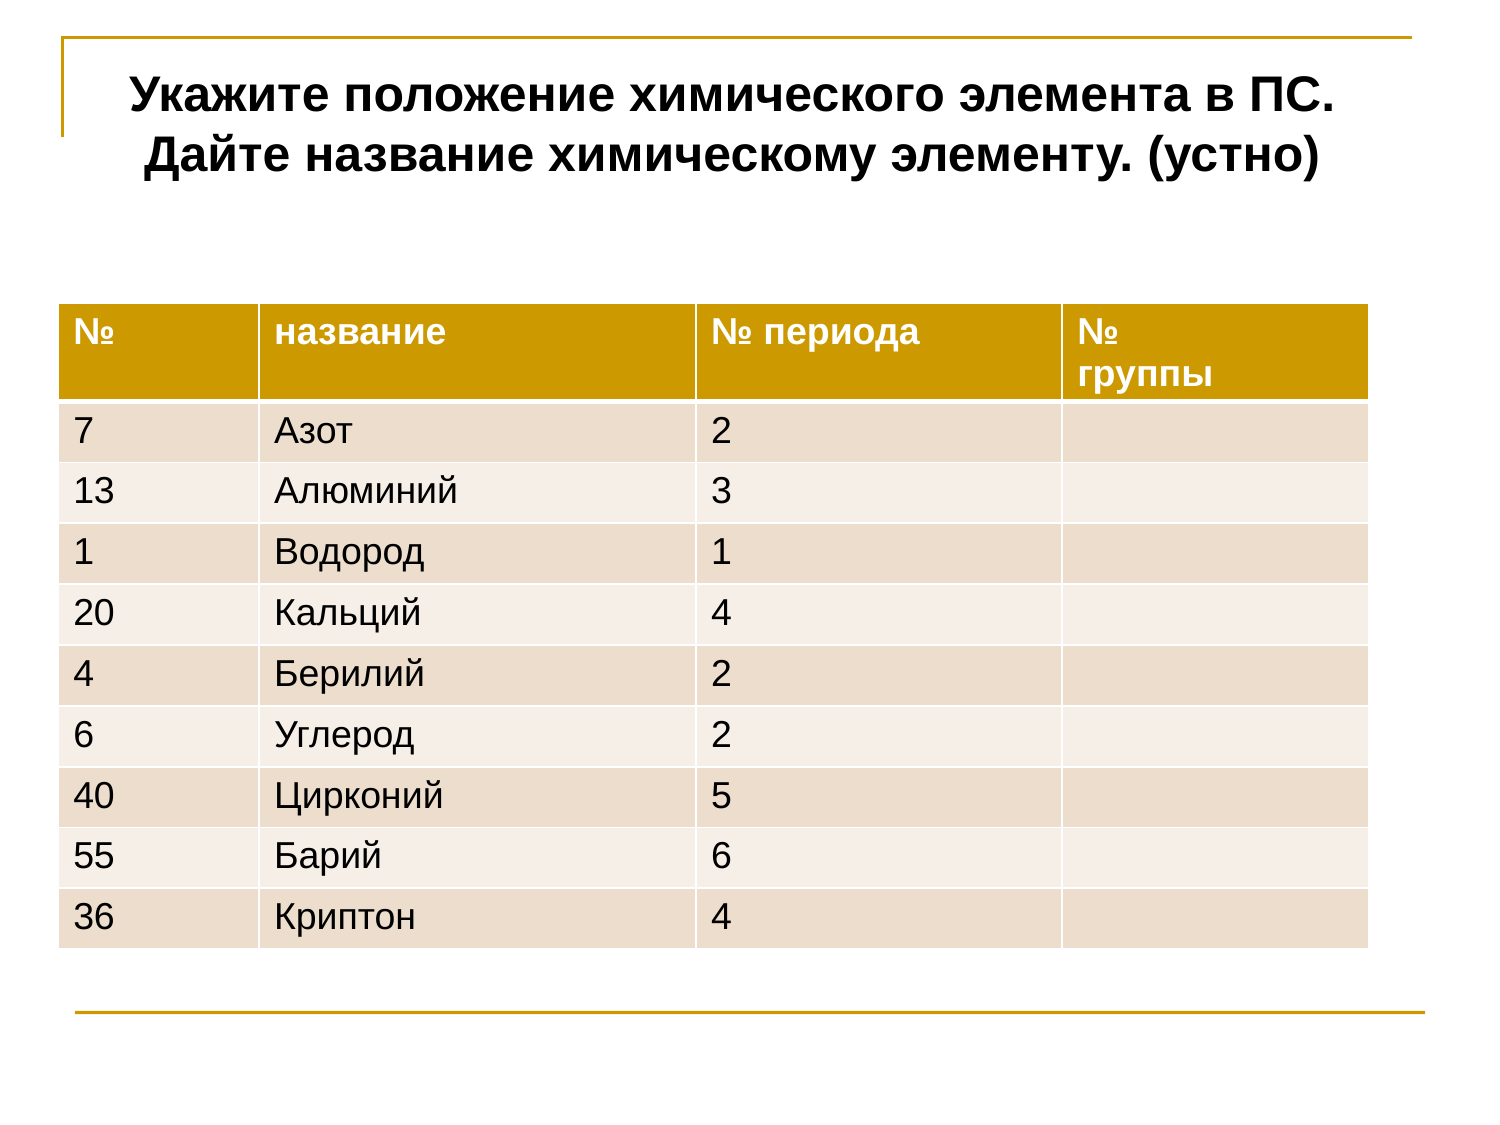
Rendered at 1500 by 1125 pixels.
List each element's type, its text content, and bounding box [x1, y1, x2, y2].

table_cell [1063, 889, 1368, 948]
table_cell Водород [260, 524, 695, 583]
table_cell Азот [260, 404, 695, 462]
table_cell 40 [59, 768, 258, 827]
table_header № [59, 304, 258, 399]
table_header № периода [697, 304, 1061, 399]
table_cell [1063, 585, 1368, 644]
table_cell 6 [59, 707, 258, 766]
table_cell Алюминий [260, 463, 695, 522]
table_cell 7 [59, 404, 258, 462]
table_cell [1063, 646, 1368, 705]
table_cell 5 [697, 768, 1061, 827]
table_cell [1063, 404, 1368, 462]
table_cell Кальций [260, 585, 695, 644]
table_header название [260, 304, 695, 399]
table_cell [1063, 524, 1368, 583]
table_cell 20 [59, 585, 258, 644]
table_cell 3 [697, 463, 1061, 522]
text_box Укажите положение химического элемента в ПС. Дайте название химическому элементу. (устно) [53, 54, 1412, 190]
table_cell 36 [59, 889, 258, 948]
table_cell 4 [697, 585, 1061, 644]
table_cell 2 [697, 404, 1061, 462]
table_cell 4 [697, 889, 1061, 948]
table_cell 55 [59, 828, 258, 887]
table_cell Криптон [260, 889, 695, 948]
table_cell 13 [59, 463, 258, 522]
table_cell 2 [697, 707, 1061, 766]
table_cell 1 [59, 524, 258, 583]
table_cell 4 [59, 646, 258, 705]
table_cell 6 [697, 828, 1061, 887]
table_cell Берилий [260, 646, 695, 705]
table_cell 2 [697, 646, 1061, 705]
table_cell Углерод [260, 707, 695, 766]
table_header № группы [1063, 304, 1368, 399]
table_cell [1063, 828, 1368, 887]
table_cell [1063, 768, 1368, 827]
table_cell [1063, 463, 1368, 522]
table_cell Цирконий [260, 768, 695, 827]
table_cell 1 [697, 524, 1061, 583]
table_cell Барий [260, 828, 695, 887]
table_cell [1063, 707, 1368, 766]
